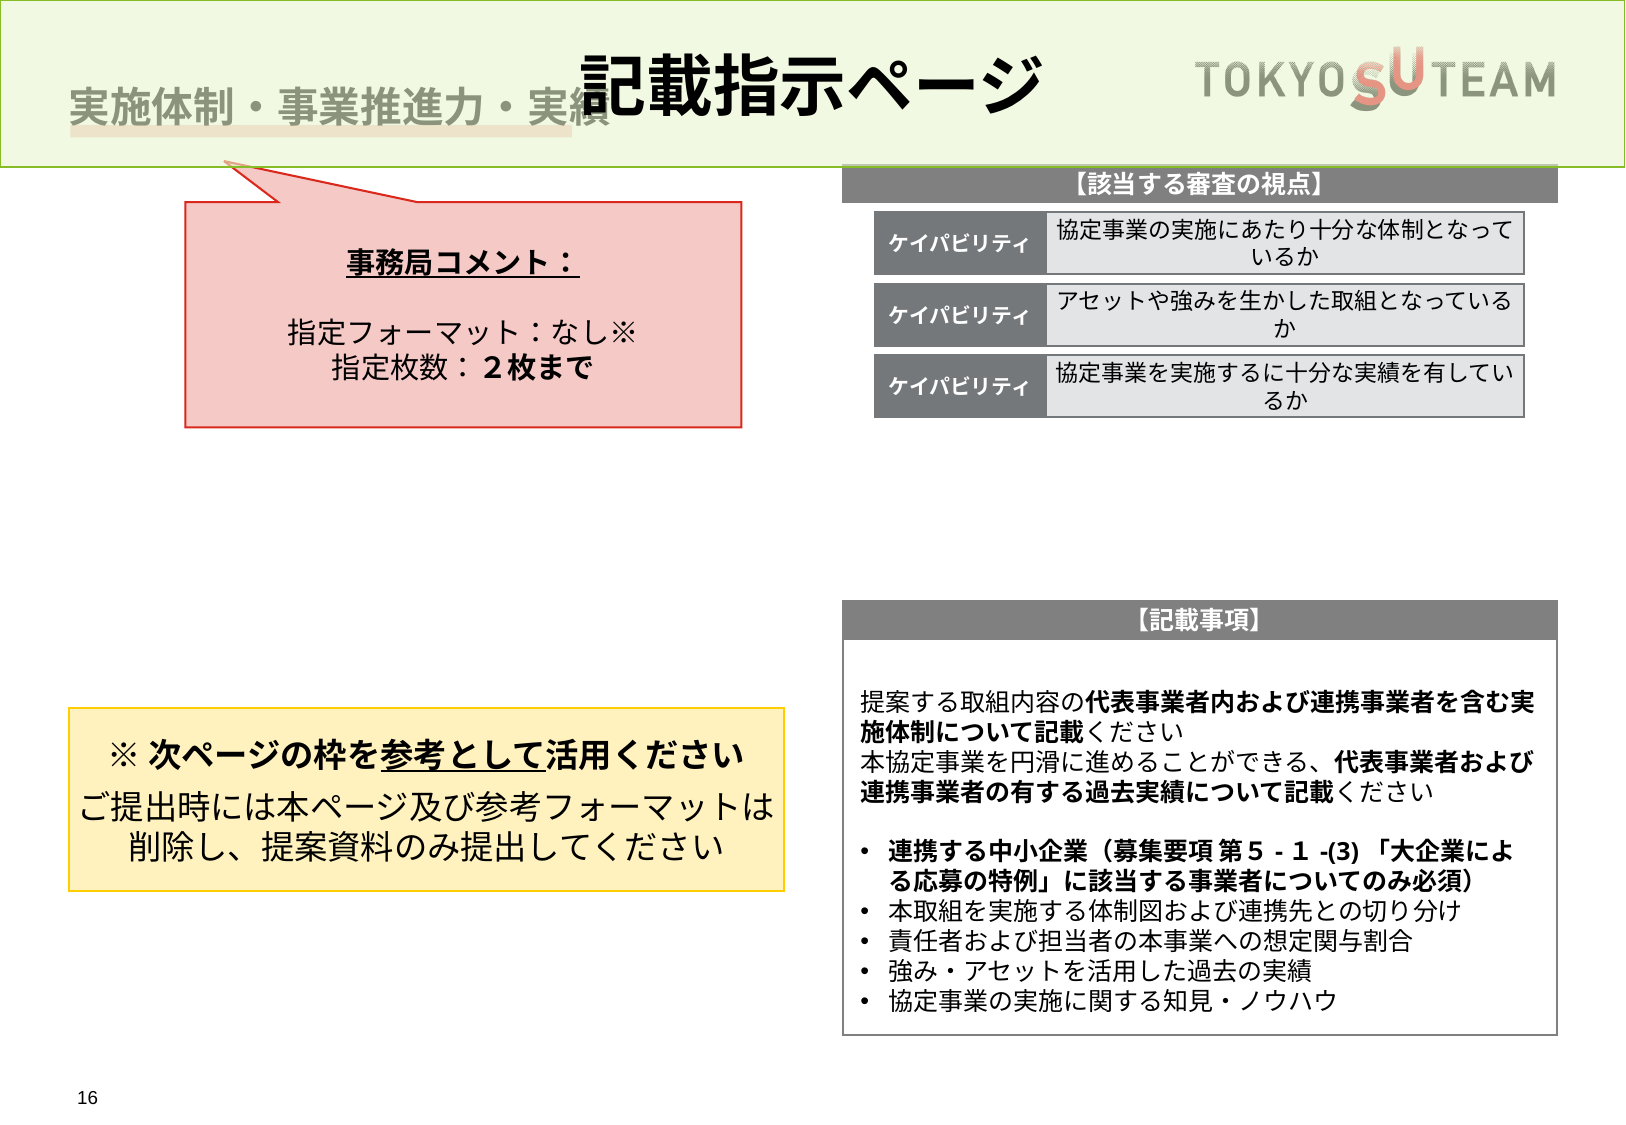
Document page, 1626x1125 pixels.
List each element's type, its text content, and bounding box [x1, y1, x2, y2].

text_box ※次ページの枠を参考として活用ください ご提出時には本ページ及び参考フォーマットは削除し、提案資料のみ提出してください [68, 708, 784, 892]
picture [1194, 45, 1557, 115]
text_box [874, 283, 1525, 346]
text_box 記載指示ページ [0, 0, 1625, 167]
slide_number 16 [68, 1080, 98, 1109]
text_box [842, 600, 1557, 1036]
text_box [874, 355, 1525, 418]
text_box 事務局コメント： 指定フォーマット：なし※ 指定枚数：２枚まで [185, 167, 742, 428]
text_box 【該当する審査の視点】 [842, 167, 1557, 203]
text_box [874, 211, 1525, 275]
